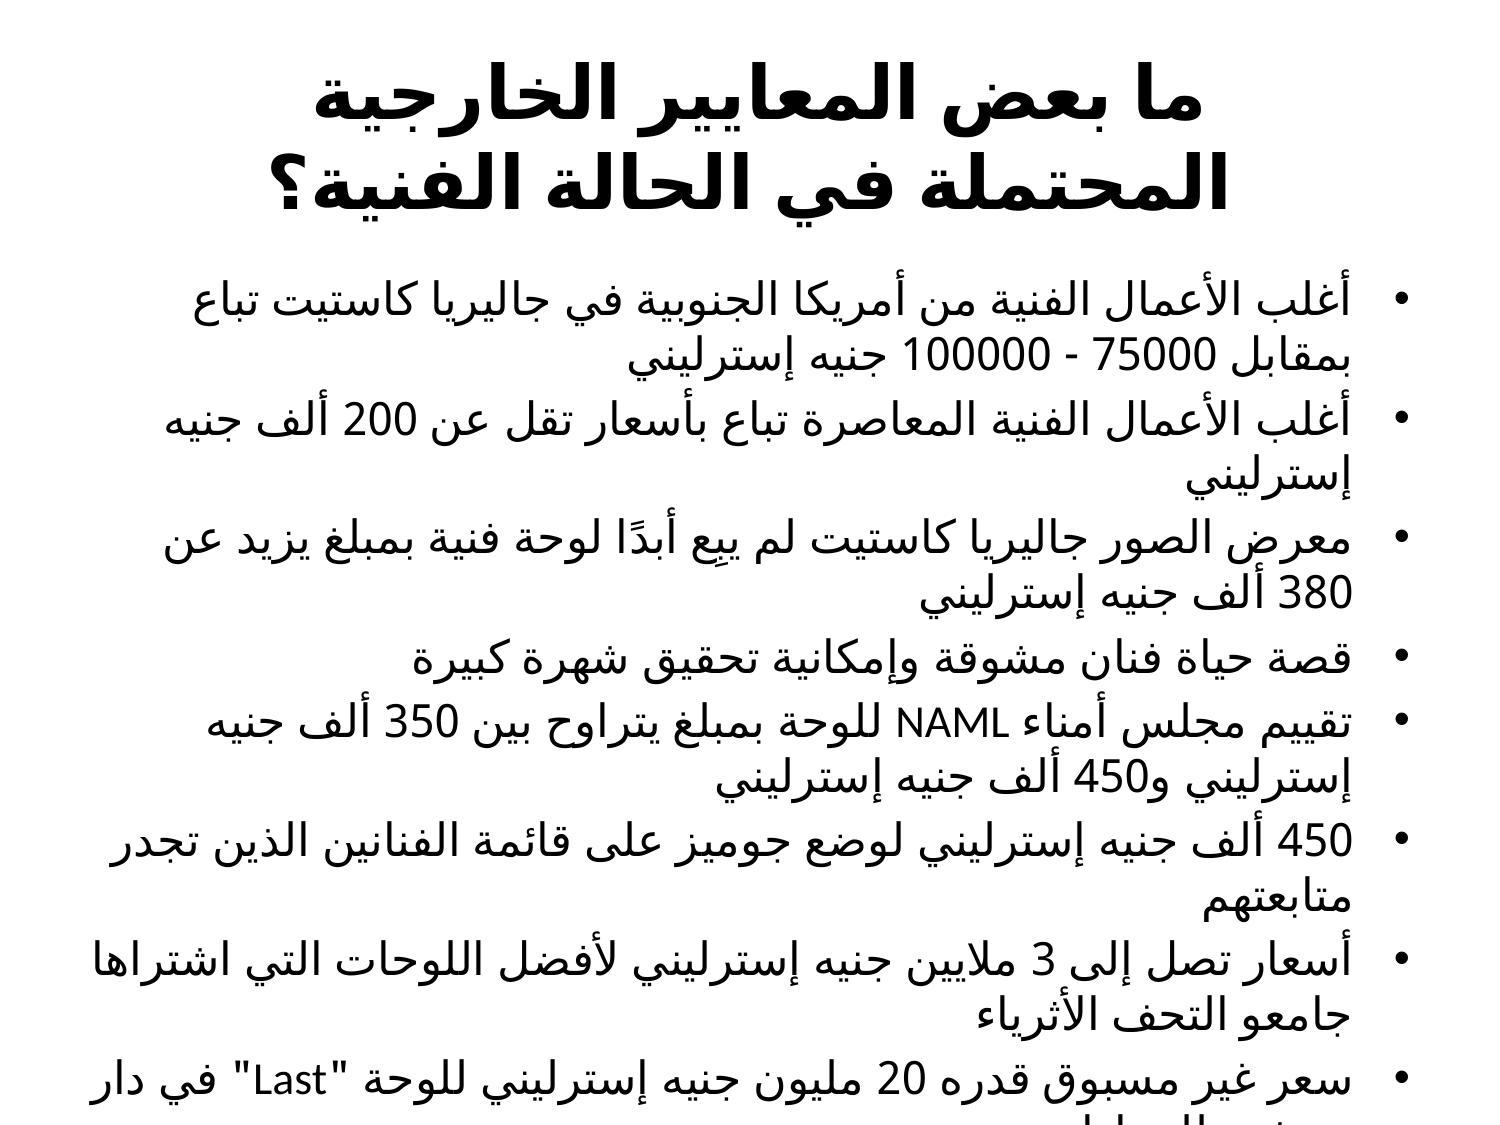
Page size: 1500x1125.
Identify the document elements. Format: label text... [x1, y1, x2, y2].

list أغلب الأعمال الفنية من أمريكا الجنوبية في جاليريا كاستيت تباع بمقابل 75000 - 100000 جنيه إسترليني أغلب الأعمال الفنية المعاصرة تباع بأسعار تقل عن 200 ألف جنيه إسترليني معرض الصور جاليريا كاستيت لم يبِع أبدًا لوحة فنية بمبلغ يزيد عن 380 ألف جنيه إسترليني قصة حياة فنان مشوقة وإمكانية تحقيق شهرة كبيرة تقييم مجلس أمناء NAML للوحة بمبلغ يتراوح بين 350 ألف جنيه إسترليني و450 ألف جنيه إسترليني 450 ألف جنيه إسترليني لوضع جوميز على قائمة الفنانين الذين تجدر متابعتهم أسعار تصل إلى 3 ملايين جنيه إسترليني لأفضل اللوحات التي اشتراها جامعو التحف الأثرياء سعر غير مسبوق قدره 20 مليون جنيه إسترليني للوحة "Last" في دار سوذبي للمزادات [75, 262, 1425, 1113]
text_box ما بعض المعايير الخارجية المحتملة في الحالة الفنية؟ [0, 37, 1500, 233]
